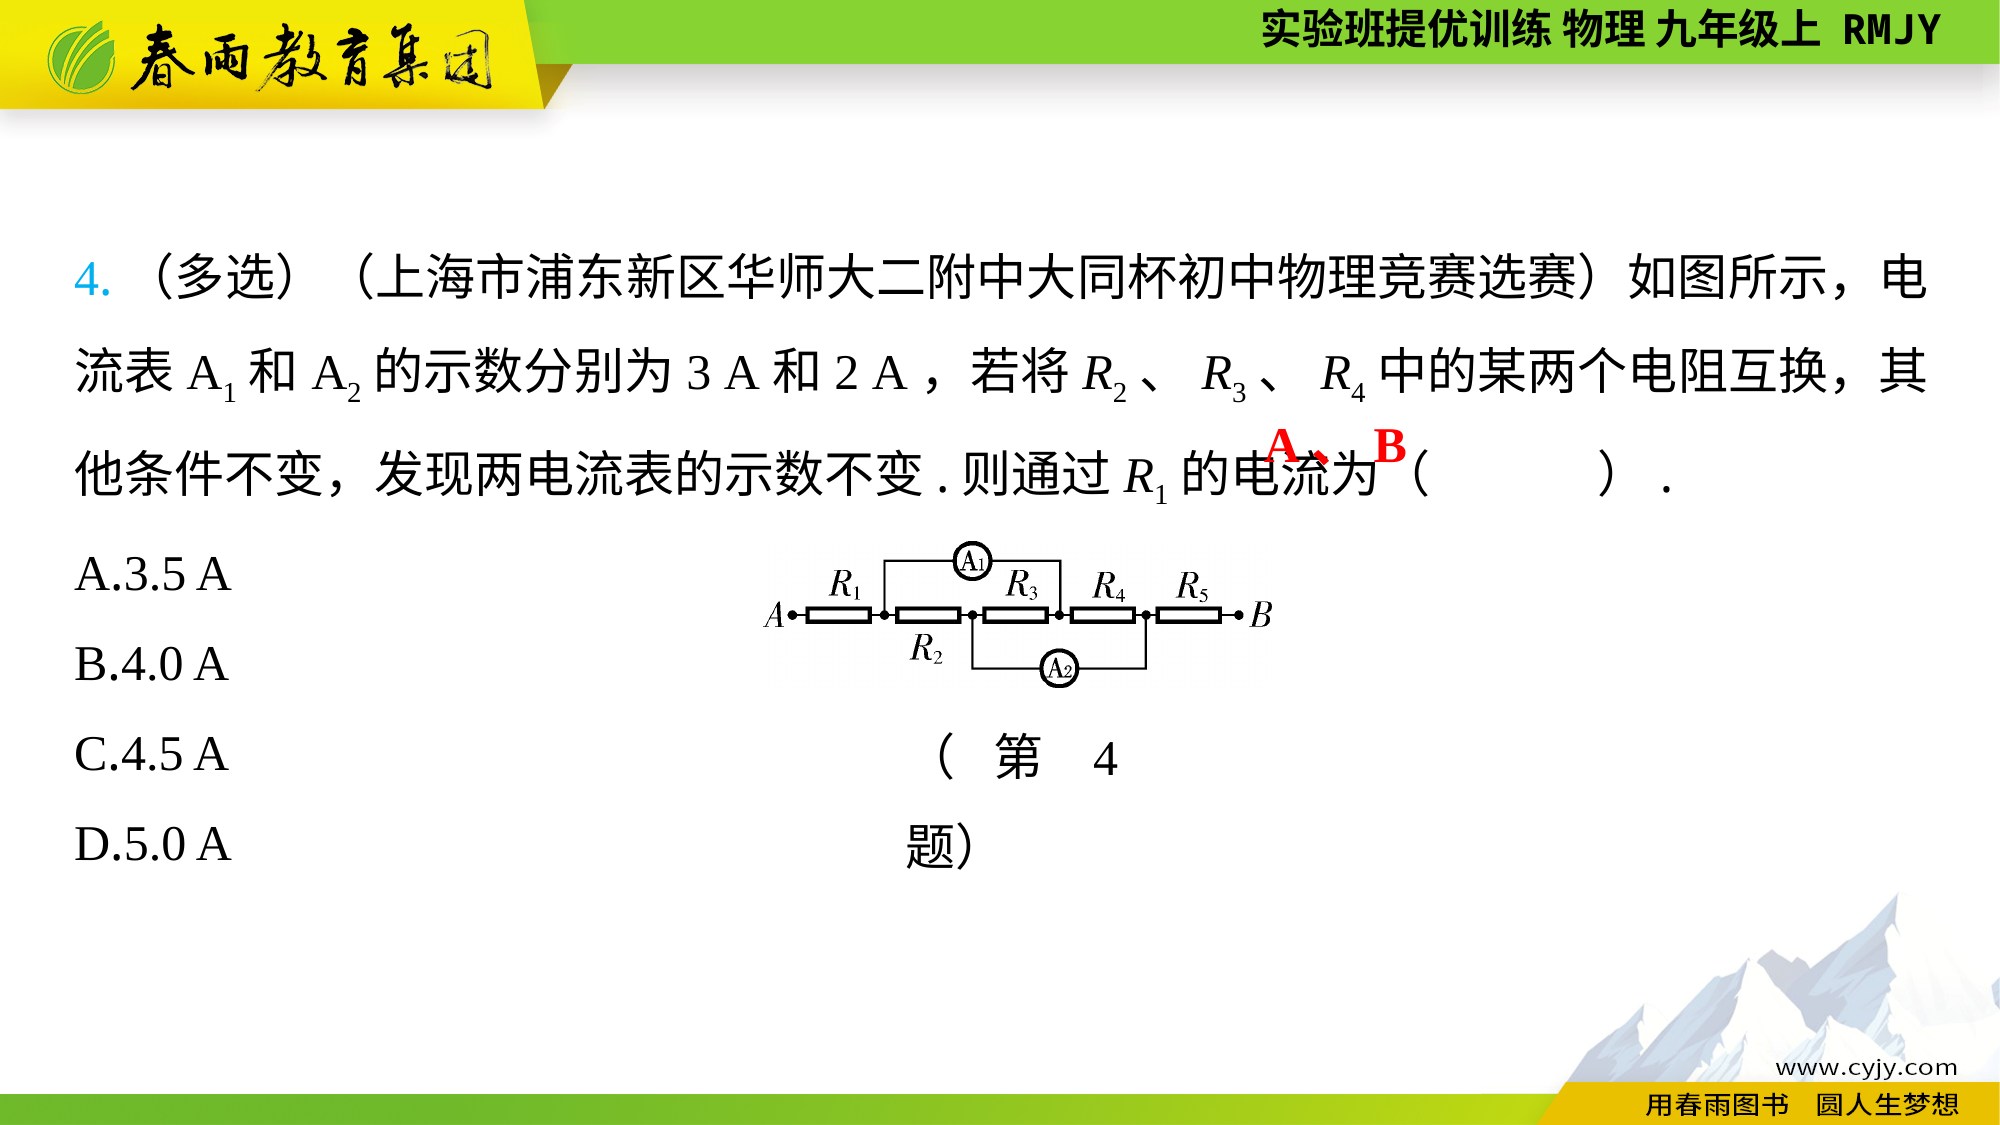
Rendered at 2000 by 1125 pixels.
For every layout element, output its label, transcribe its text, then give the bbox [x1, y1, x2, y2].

text_box A、B [1248, 404, 1422, 480]
picture [0, 0, 2000, 1125]
list 4.（多选）（上海市浦东新区华师大二附中大同杯初中物理竞赛选赛）如图所示，电流表A1和A2的示数分别为3 A和2 A，若将R2、R3、R4中的某两个电阻互换，其他条件不变，发现两电流表的示数不变.则通过R1的电流为（ ）. A.3.5 A B.4.0 A C.4.5 A D.5.0 A [59, 208, 1944, 860]
text_box （第4题） [890, 698, 1145, 793]
